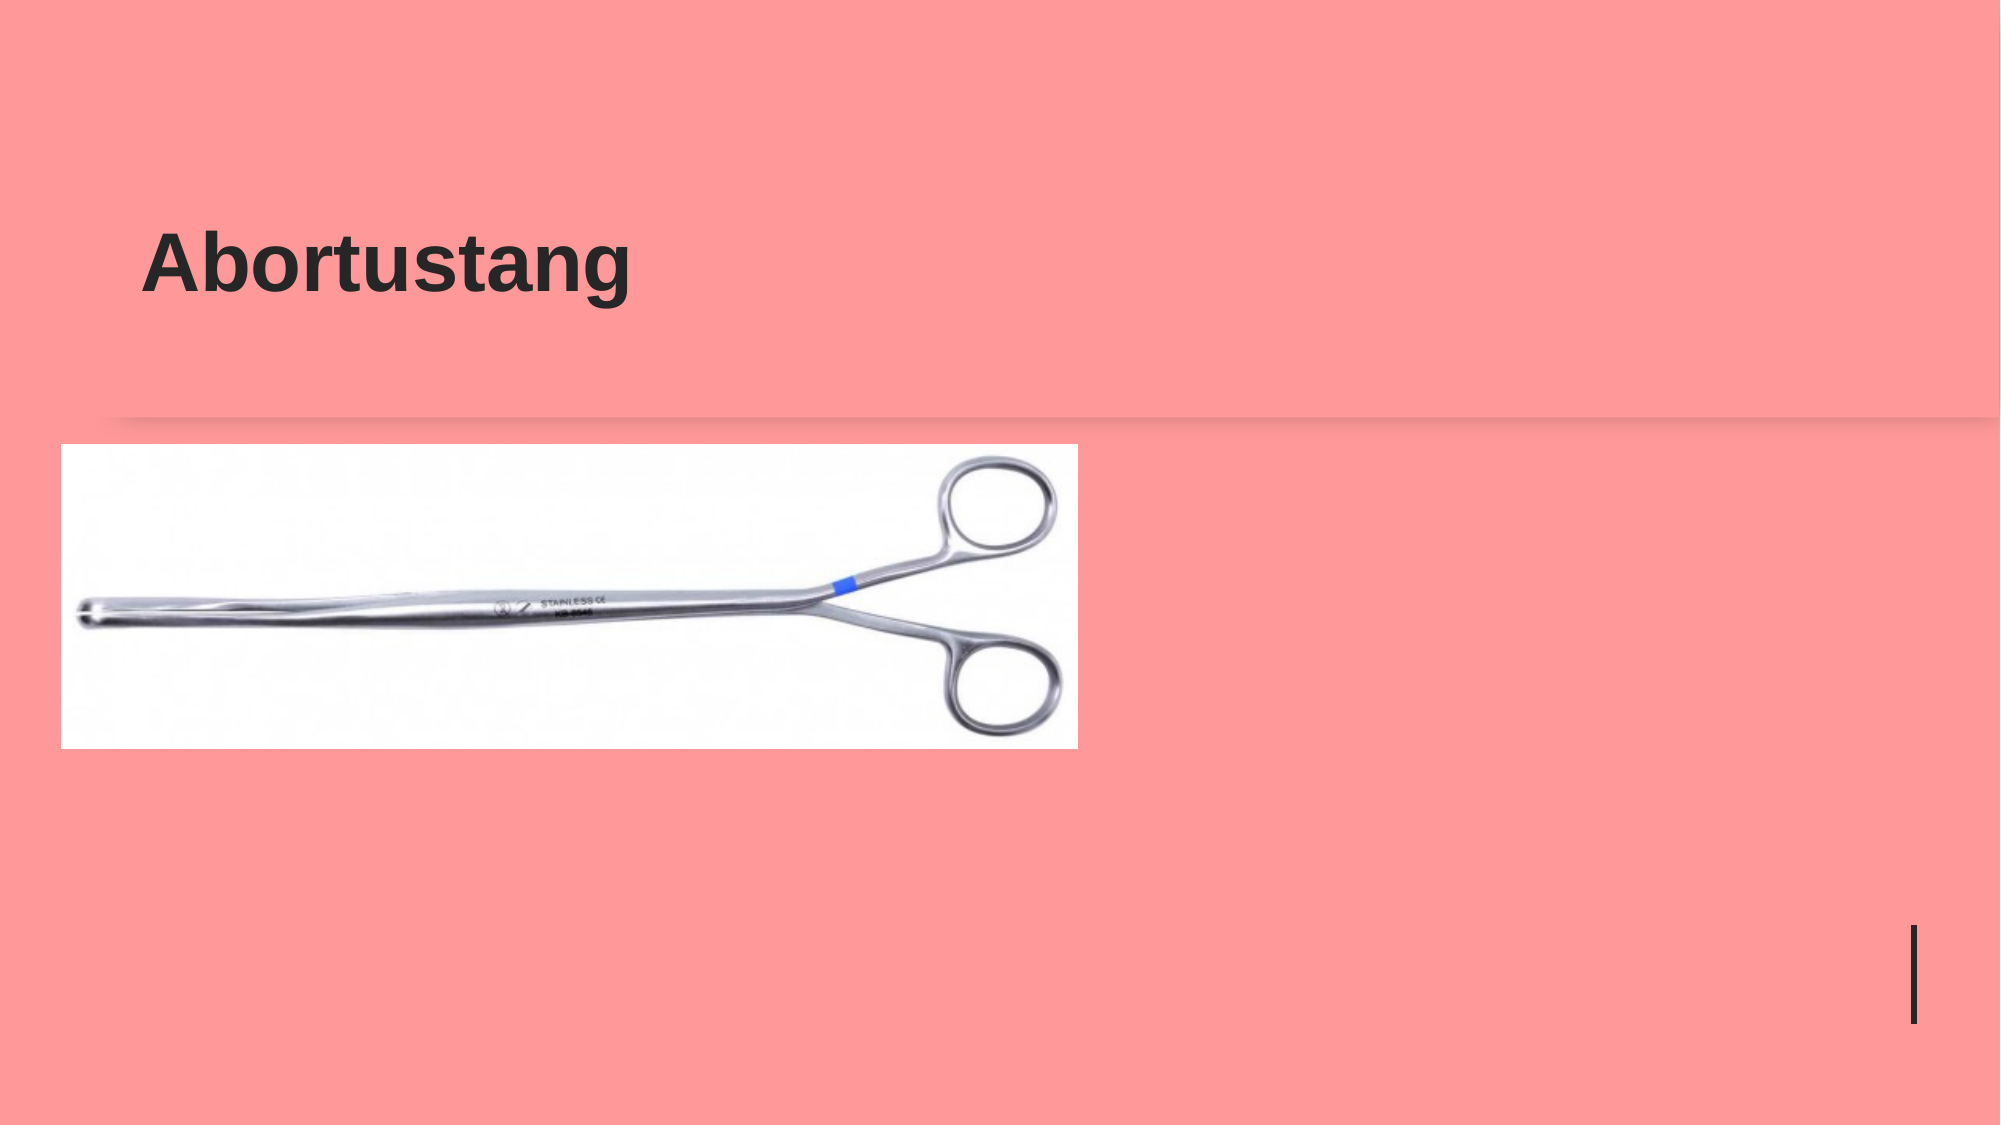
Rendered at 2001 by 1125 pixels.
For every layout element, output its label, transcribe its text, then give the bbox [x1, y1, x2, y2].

title Abortustang [124, 140, 1828, 376]
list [61, 444, 1078, 750]
